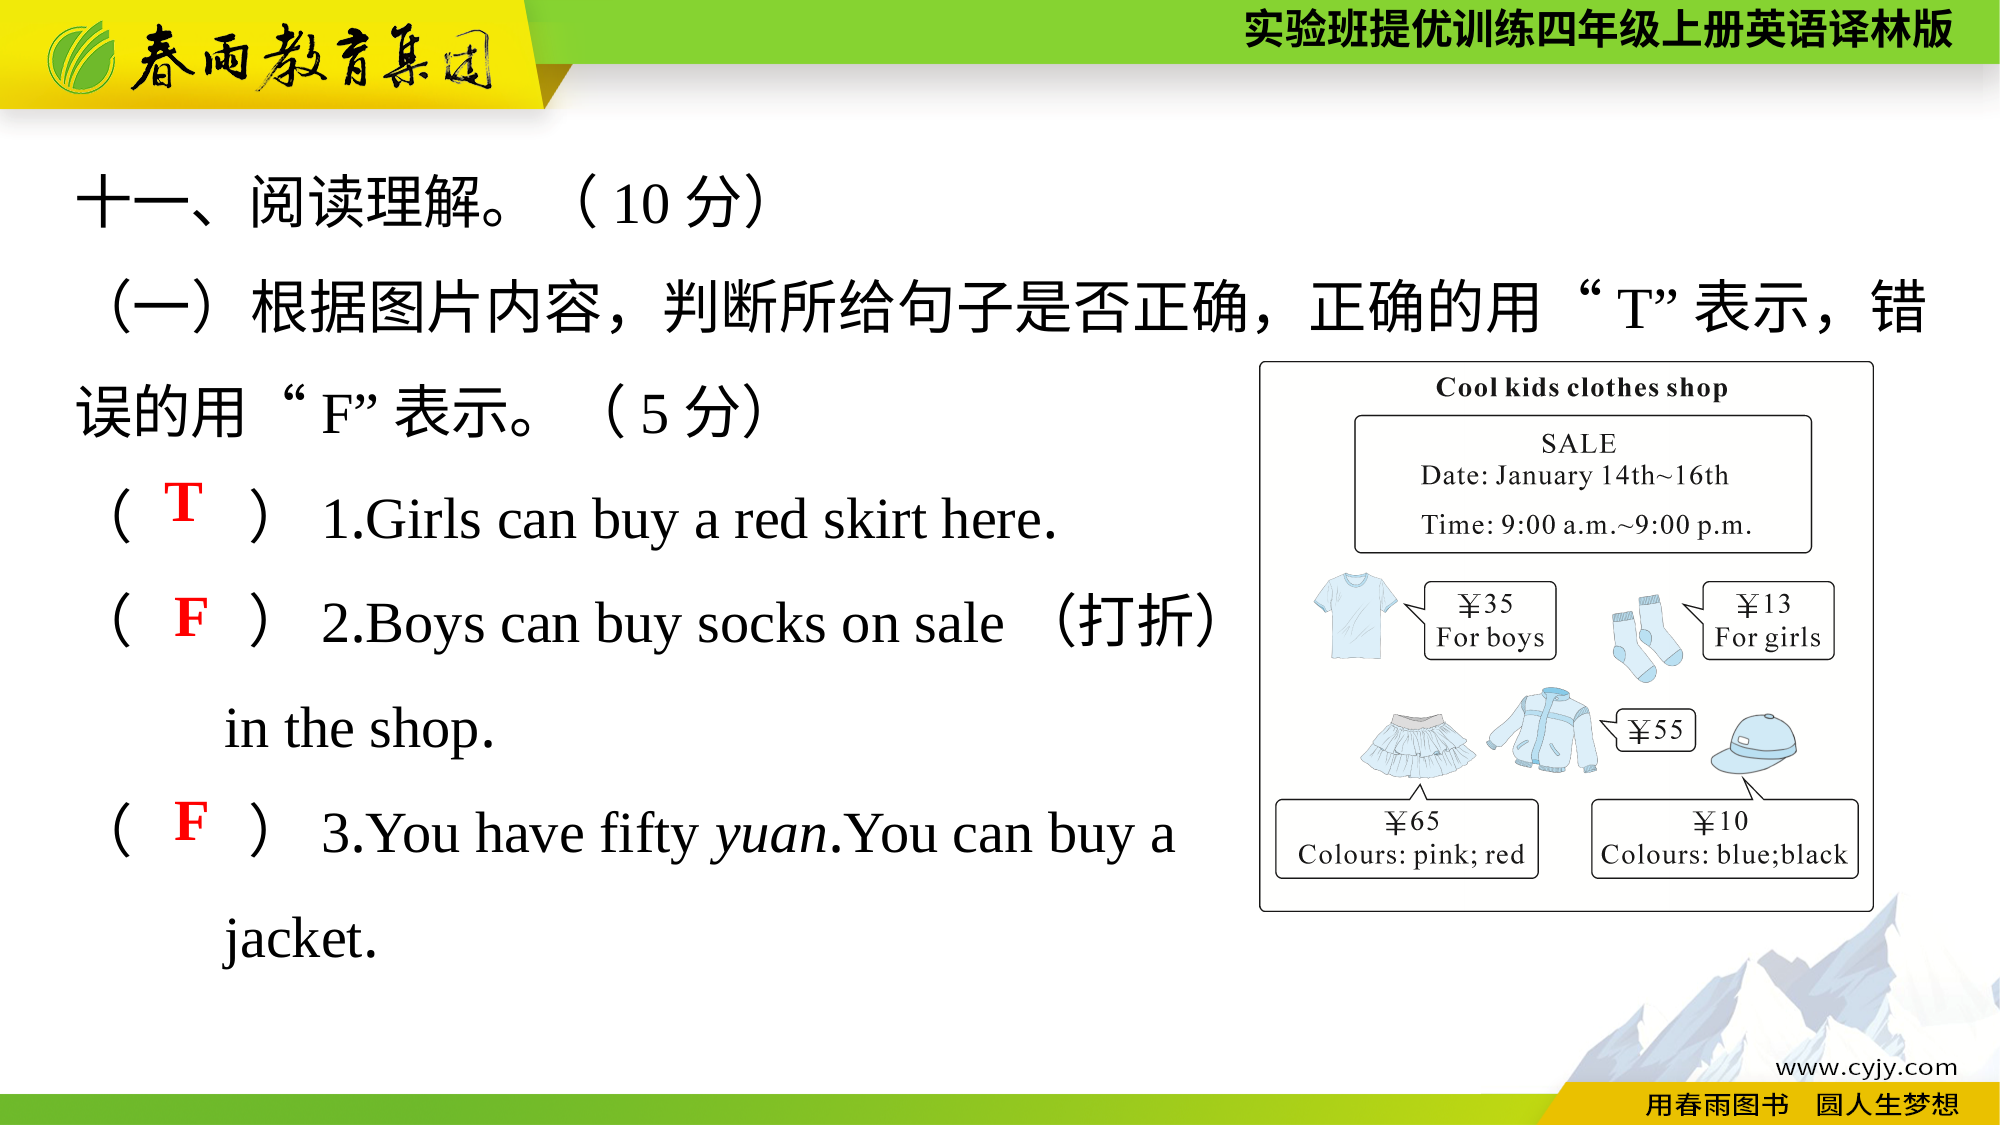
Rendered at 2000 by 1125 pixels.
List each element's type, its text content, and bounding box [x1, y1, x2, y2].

text_box T [149, 456, 219, 541]
text_box F [159, 775, 226, 860]
text_box F [159, 571, 226, 656]
picture [0, 0, 2000, 1125]
list 十一、阅读理解。（10分） （一）根据图片内容，判断所给句子是否正确，正确的用“T”表示，错误的用“F”表示。（5分） （ ）1.Girls can buy a red skirt here. （ ）2.Boys can buy socks on sale（打折） in the shop. （ ）3.You have fifty yuan.You can buy a jacket. [59, 122, 1944, 986]
